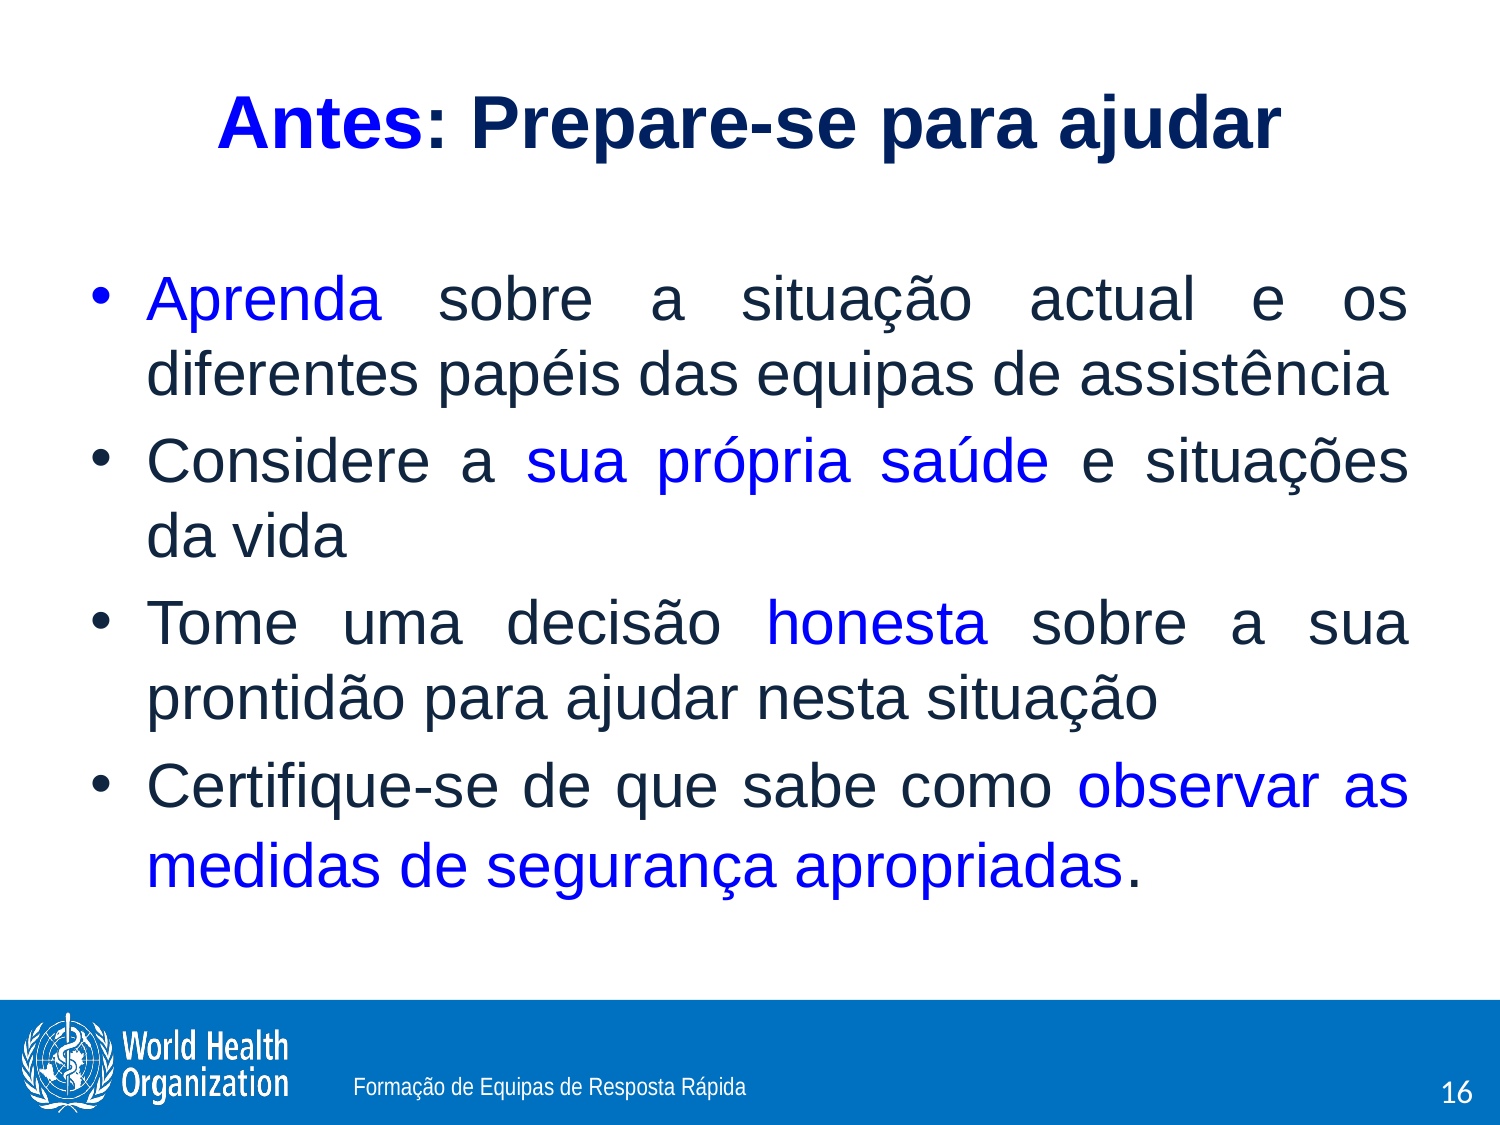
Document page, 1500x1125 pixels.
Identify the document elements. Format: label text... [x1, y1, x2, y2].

picture [21, 1012, 288, 1113]
list Aprenda sobre a situação actual e os diferentes papéis das equipas de assistência Considere a sua própria saúde e situações da vida Tome uma decisão honesta sobre a sua prontidão para ajudar nesta situação Certifique-se de que sabe como observar as medidas de segurança apropriadas. [75, 249, 1425, 1050]
title Antes: Prepare-se para ajudar [75, 24, 1425, 213]
